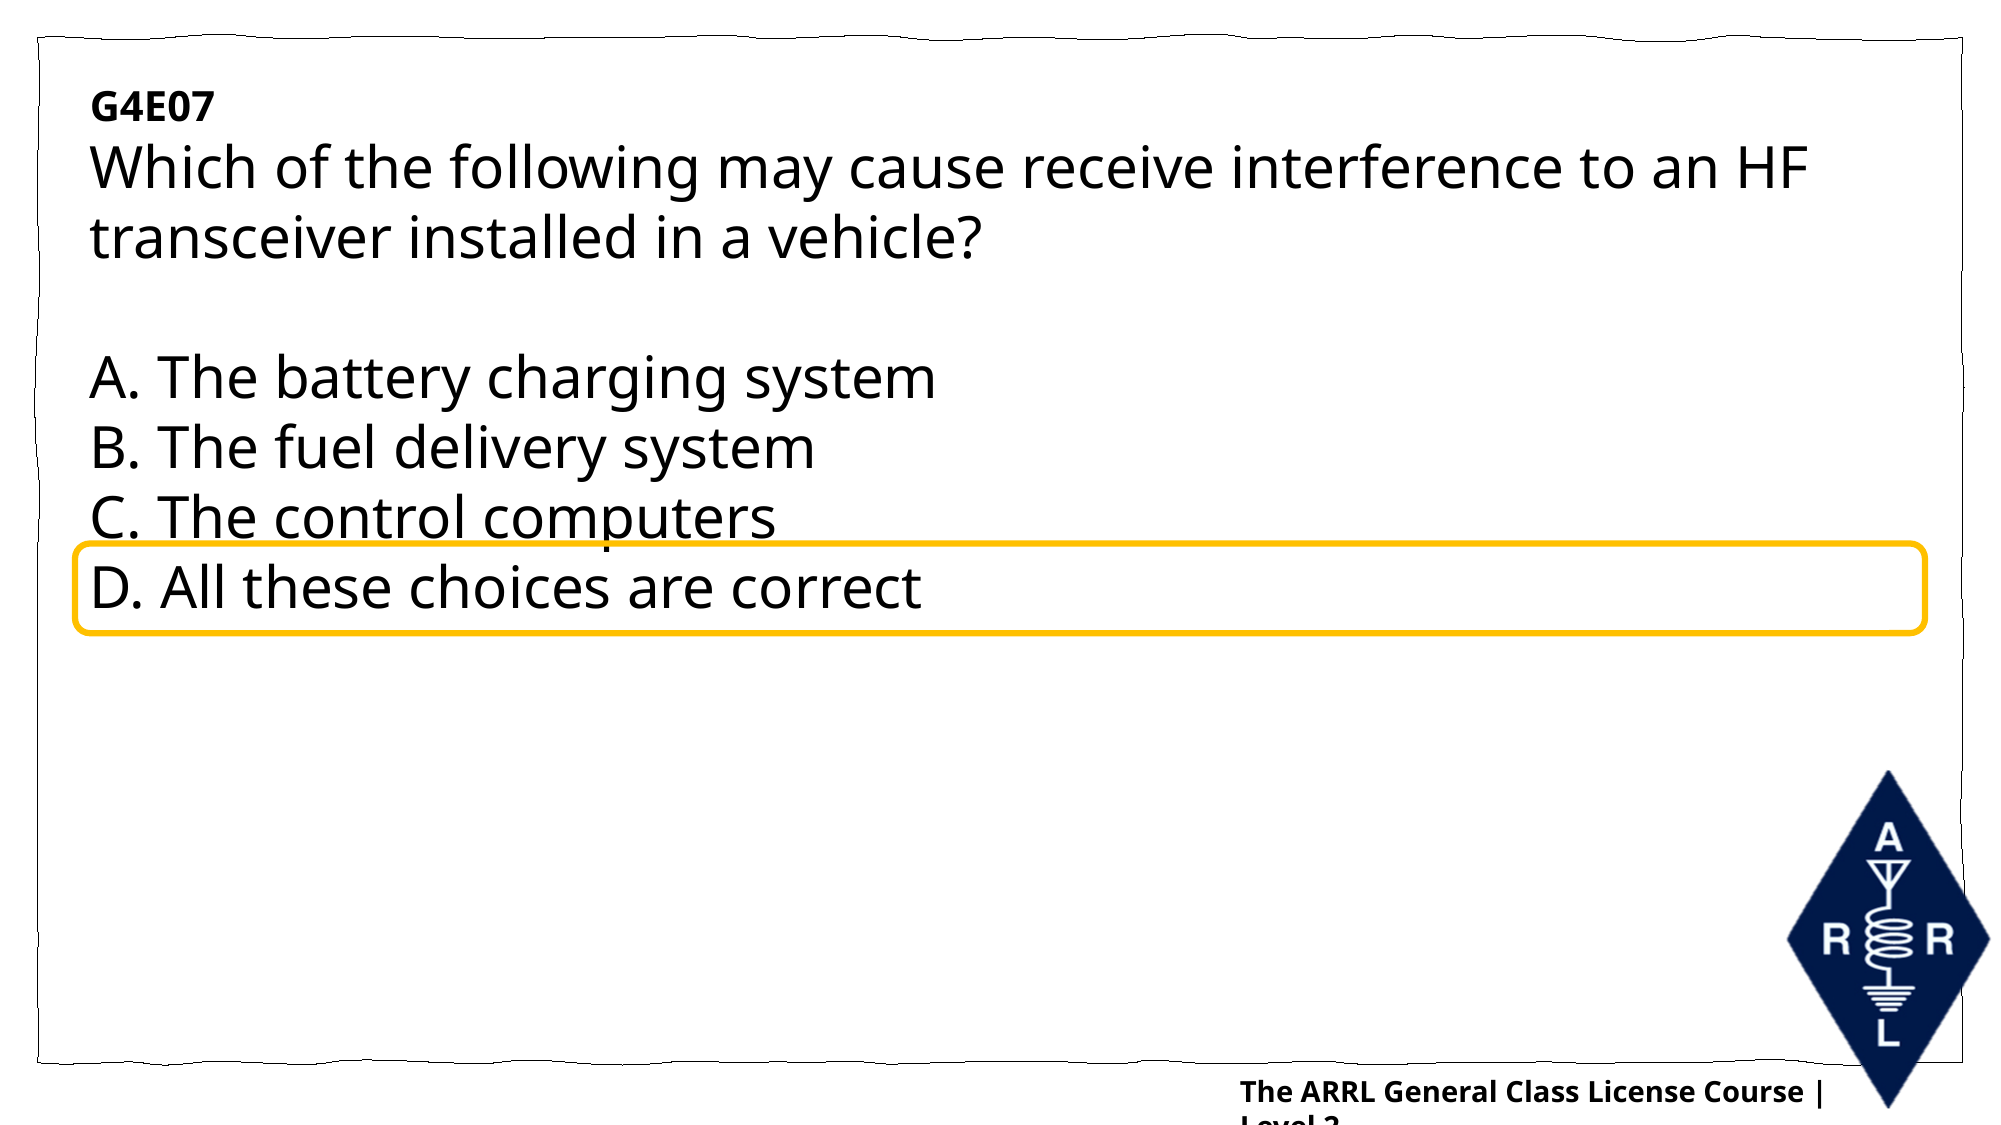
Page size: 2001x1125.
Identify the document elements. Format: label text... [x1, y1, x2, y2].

picture [1773, 752, 1999, 1125]
text_box G4E07 Which of the following may cause receive interference to an HF transceiver installed in a vehicle? A. The battery charging system B. The fuel delivery system C. The control computers D. All these choices are correct [75, 72, 1850, 550]
text_box [73, 542, 1927, 635]
